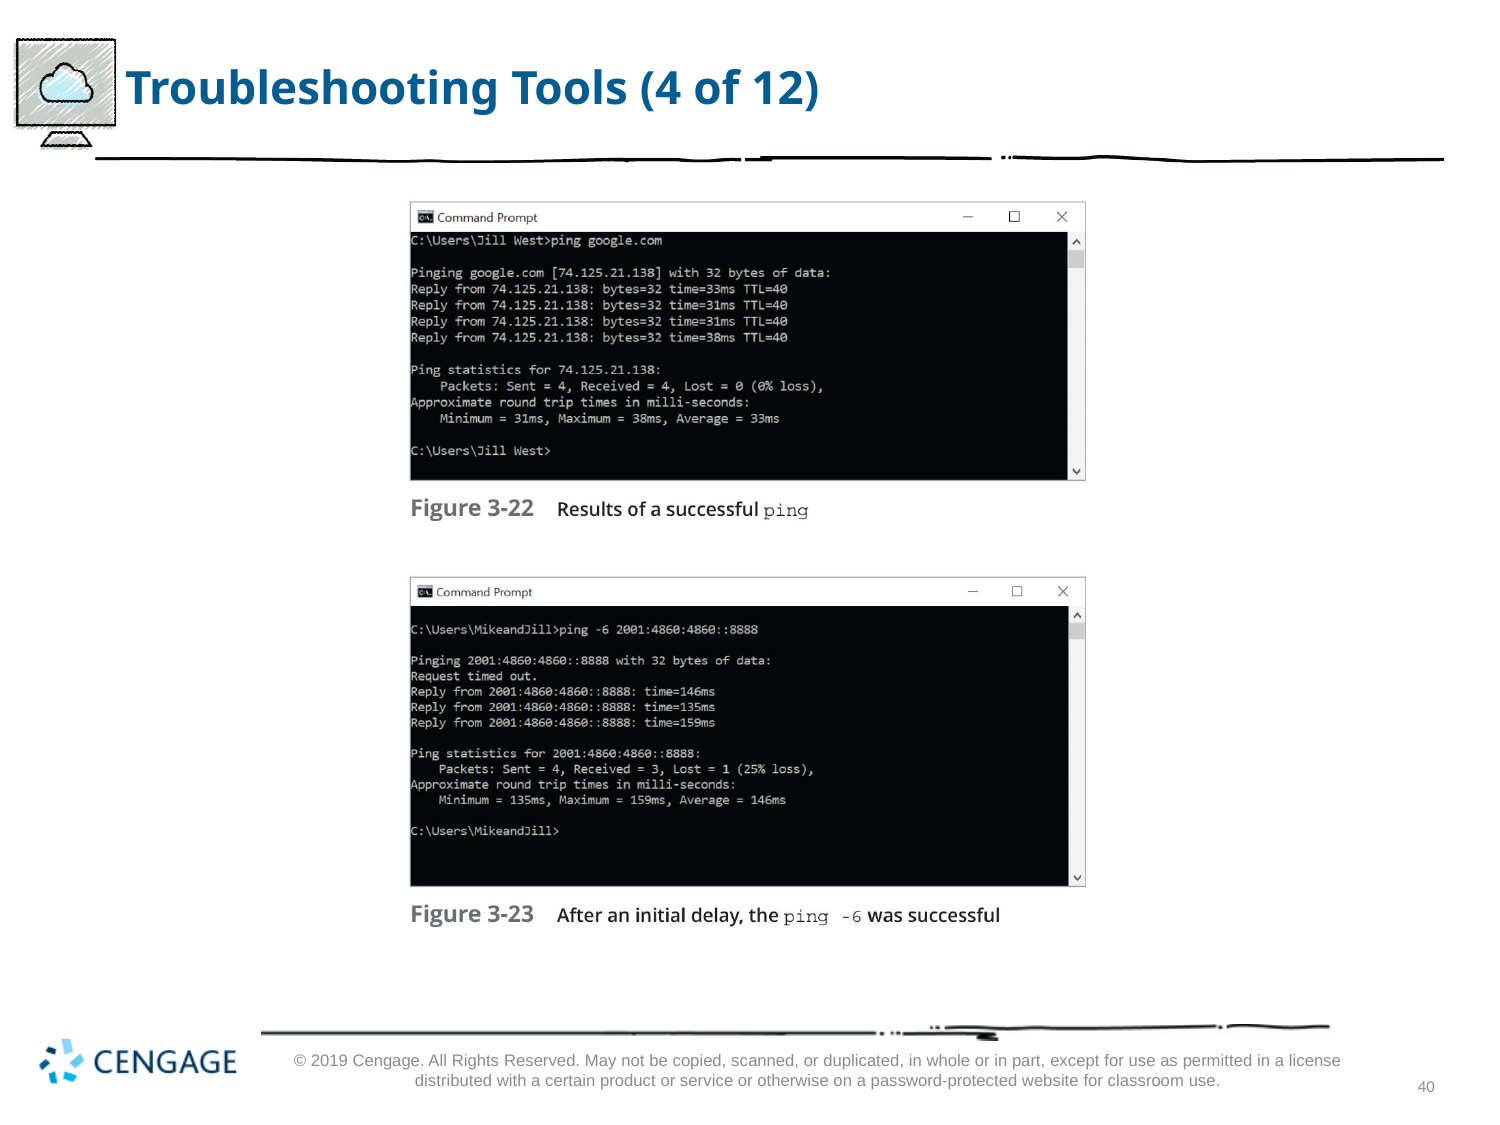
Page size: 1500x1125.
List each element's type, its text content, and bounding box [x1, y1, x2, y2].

footer © 2019 Cengage. All Rights Reserved. May not be copied, scanned, or duplicated, in whole or in part, except for use as permitted in a license distributed with a certain product or service or otherwise on a password-protected website for classroom use. [262, 1050, 1375, 1091]
picture [13, 36, 117, 151]
picture [95, 155, 1444, 163]
title Troubleshooting Tools (4 of 12) [125, 66, 1442, 116]
picture [407, 574, 1089, 930]
picture [406, 199, 1088, 524]
picture [19, 1025, 249, 1096]
picture [261, 1024, 1331, 1041]
